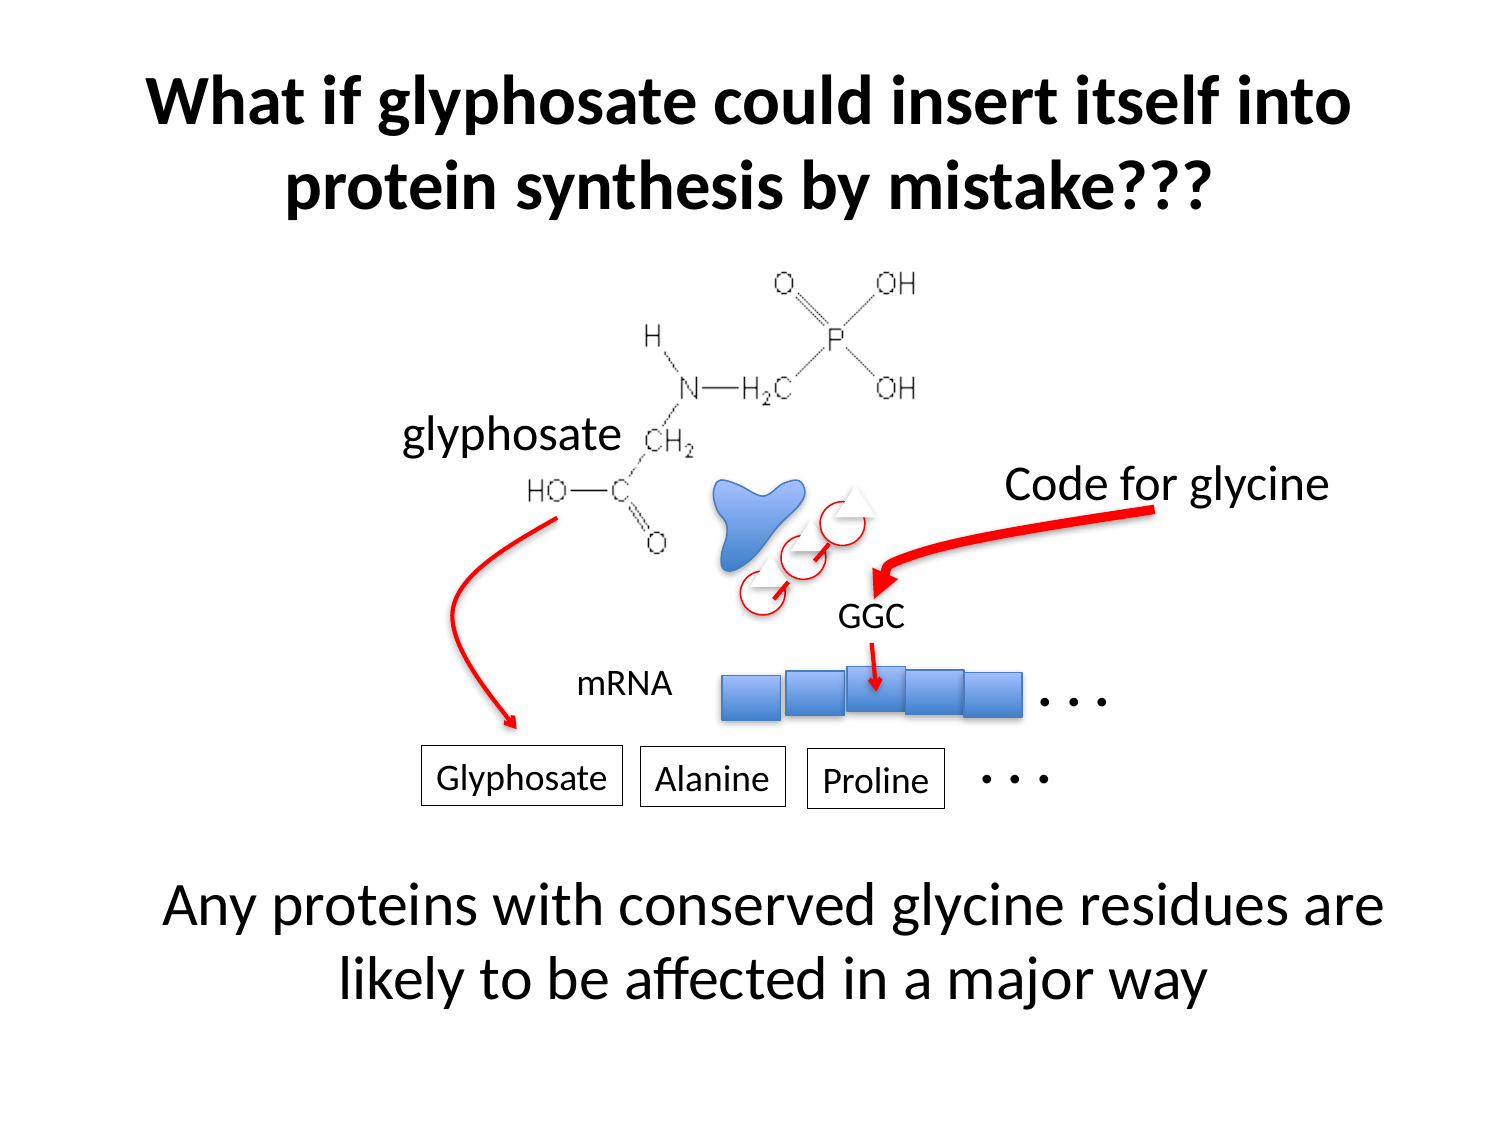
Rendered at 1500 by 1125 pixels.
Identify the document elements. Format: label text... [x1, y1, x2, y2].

text_box . . . [1022, 640, 1126, 725]
text_box [846, 666, 906, 712]
text_box [963, 672, 1022, 718]
text_box Code for glycine [989, 442, 1346, 518]
text_box [905, 669, 965, 715]
list Any proteins with conserved glycine residues are likely to be affected in a major way [98, 855, 1449, 1021]
text_box . . . [964, 718, 1068, 803]
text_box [713, 479, 877, 616]
text_box glyphosate [387, 392, 522, 468]
title What if glyphosate could insert itself into protein synthesis by mistake??? [75, 45, 1425, 233]
text_box Glyphosate [421, 745, 623, 806]
text_box GGC [823, 591, 921, 643]
picture [527, 270, 918, 557]
text_box [721, 675, 781, 721]
text_box mRNA [561, 650, 688, 711]
text_box [882, 507, 1155, 597]
text_box [450, 535, 549, 730]
text_box Proline [807, 748, 945, 809]
text_box [785, 670, 843, 716]
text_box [871, 643, 877, 692]
text_box Alanine [640, 746, 786, 807]
